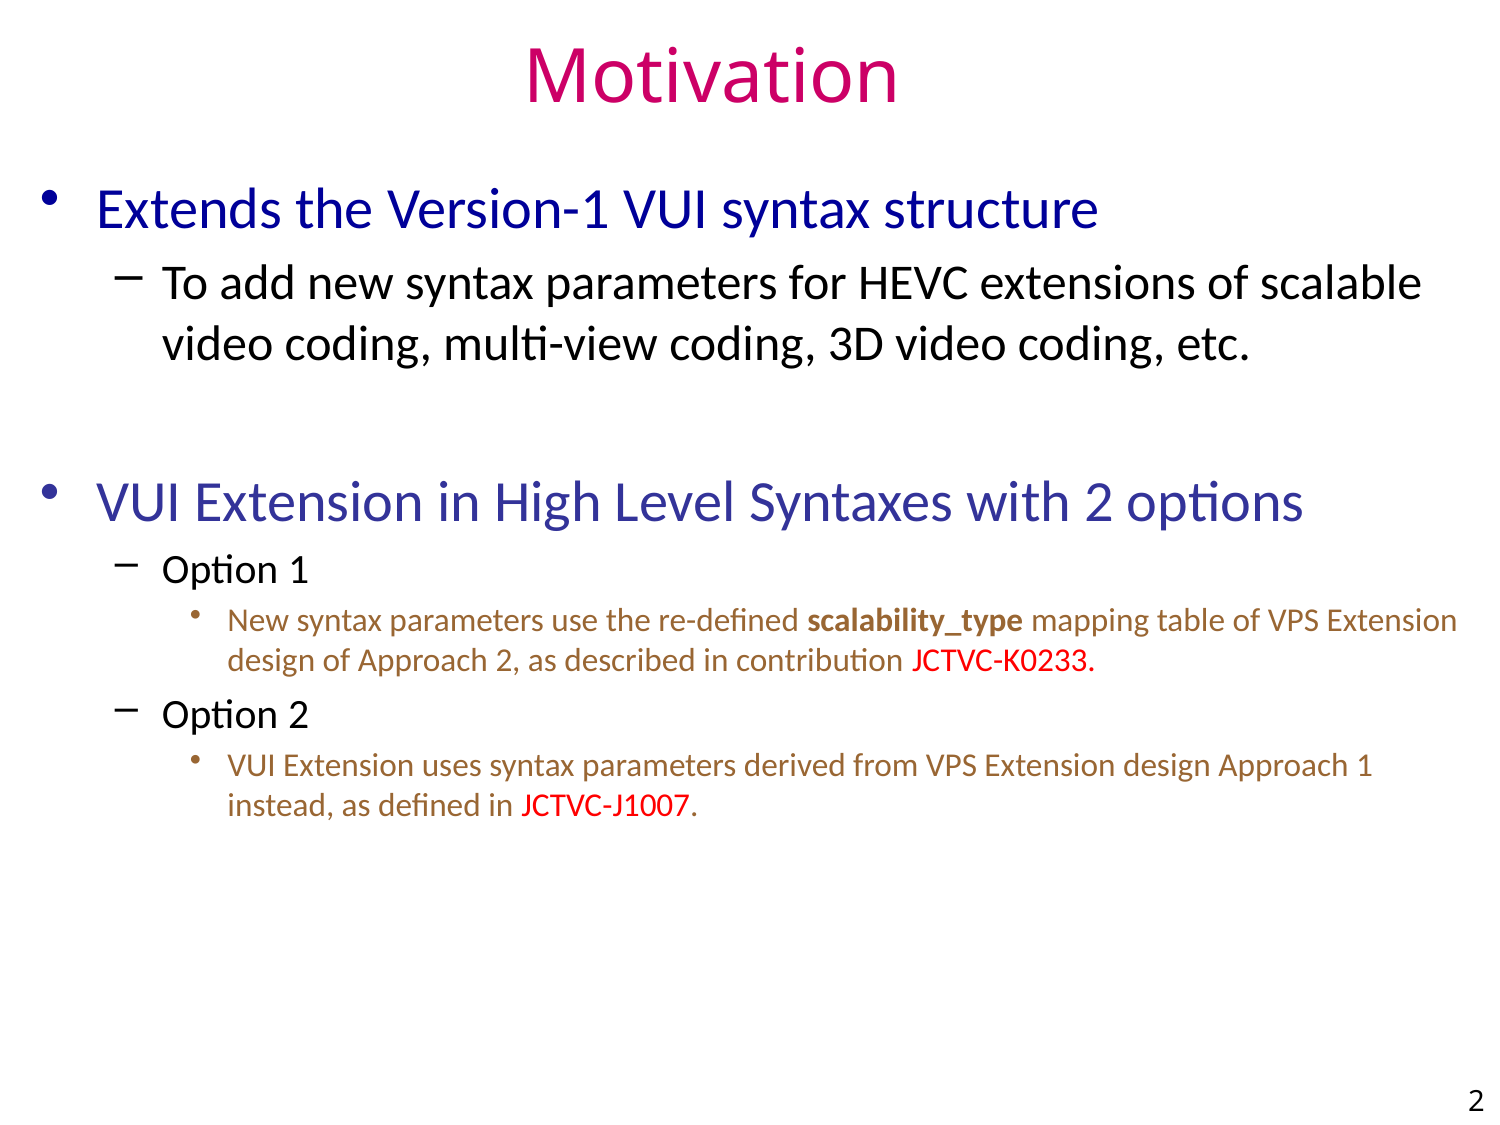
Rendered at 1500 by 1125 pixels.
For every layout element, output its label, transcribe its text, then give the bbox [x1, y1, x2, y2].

list Extends the Version-1 VUI syntax structure To add new syntax parameters for HEVC extensions of scalable video coding, multi-view coding, 3D video coding, etc. VUI Extension in High Level Syntaxes with 2 options Option 1 New syntax parameters use the re-defined scalability_type mapping table of VPS Extension design of Approach 2, as described in contribution JCTVC-K0233. Option 2 VUI Extension uses syntax parameters derived from VPS Extension design Approach 1 instead, as defined in JCTVC-J1007. [24, 162, 1476, 1026]
title Motivation [0, 19, 1426, 127]
slide_number 2 [1224, 1074, 1500, 1125]
